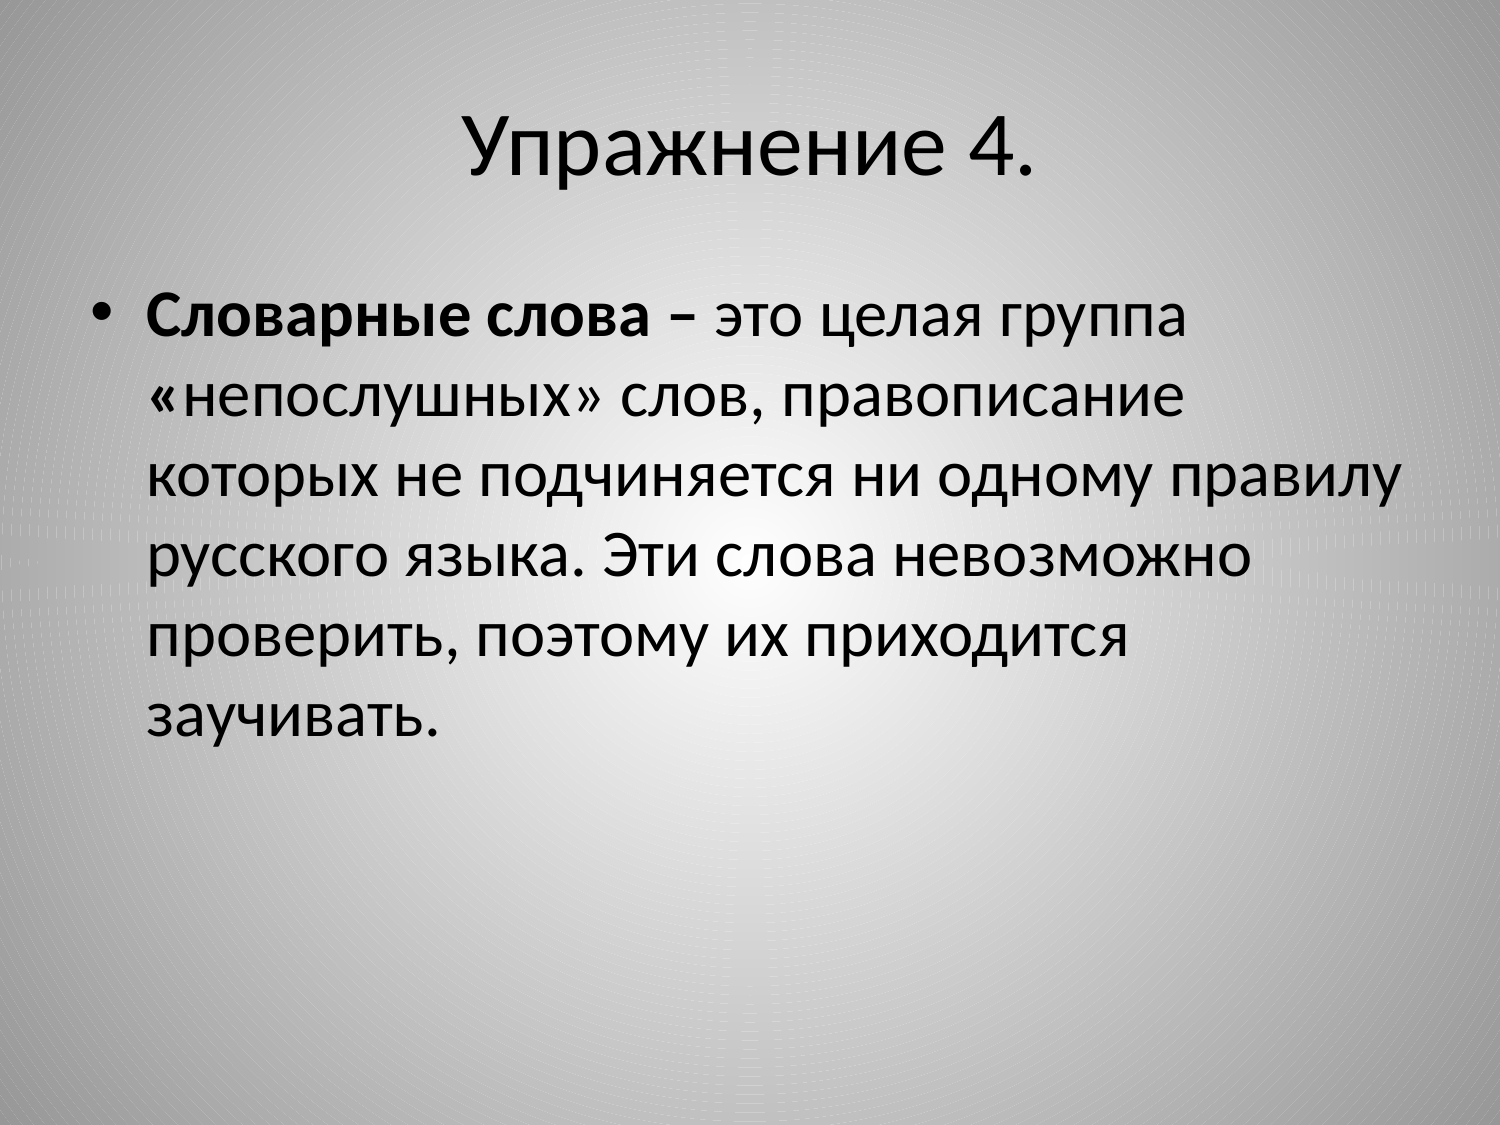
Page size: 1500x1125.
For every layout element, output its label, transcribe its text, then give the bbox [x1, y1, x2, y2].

title Упражнение 4. [74, 44, 1426, 233]
list Словарные слова – это целая группа «непослушных» слов, правописание которых не подчиняется ни одному правилу русского языка. Эти слова невозможно проверить, поэтому их приходится заучивать. [74, 262, 1426, 1006]
